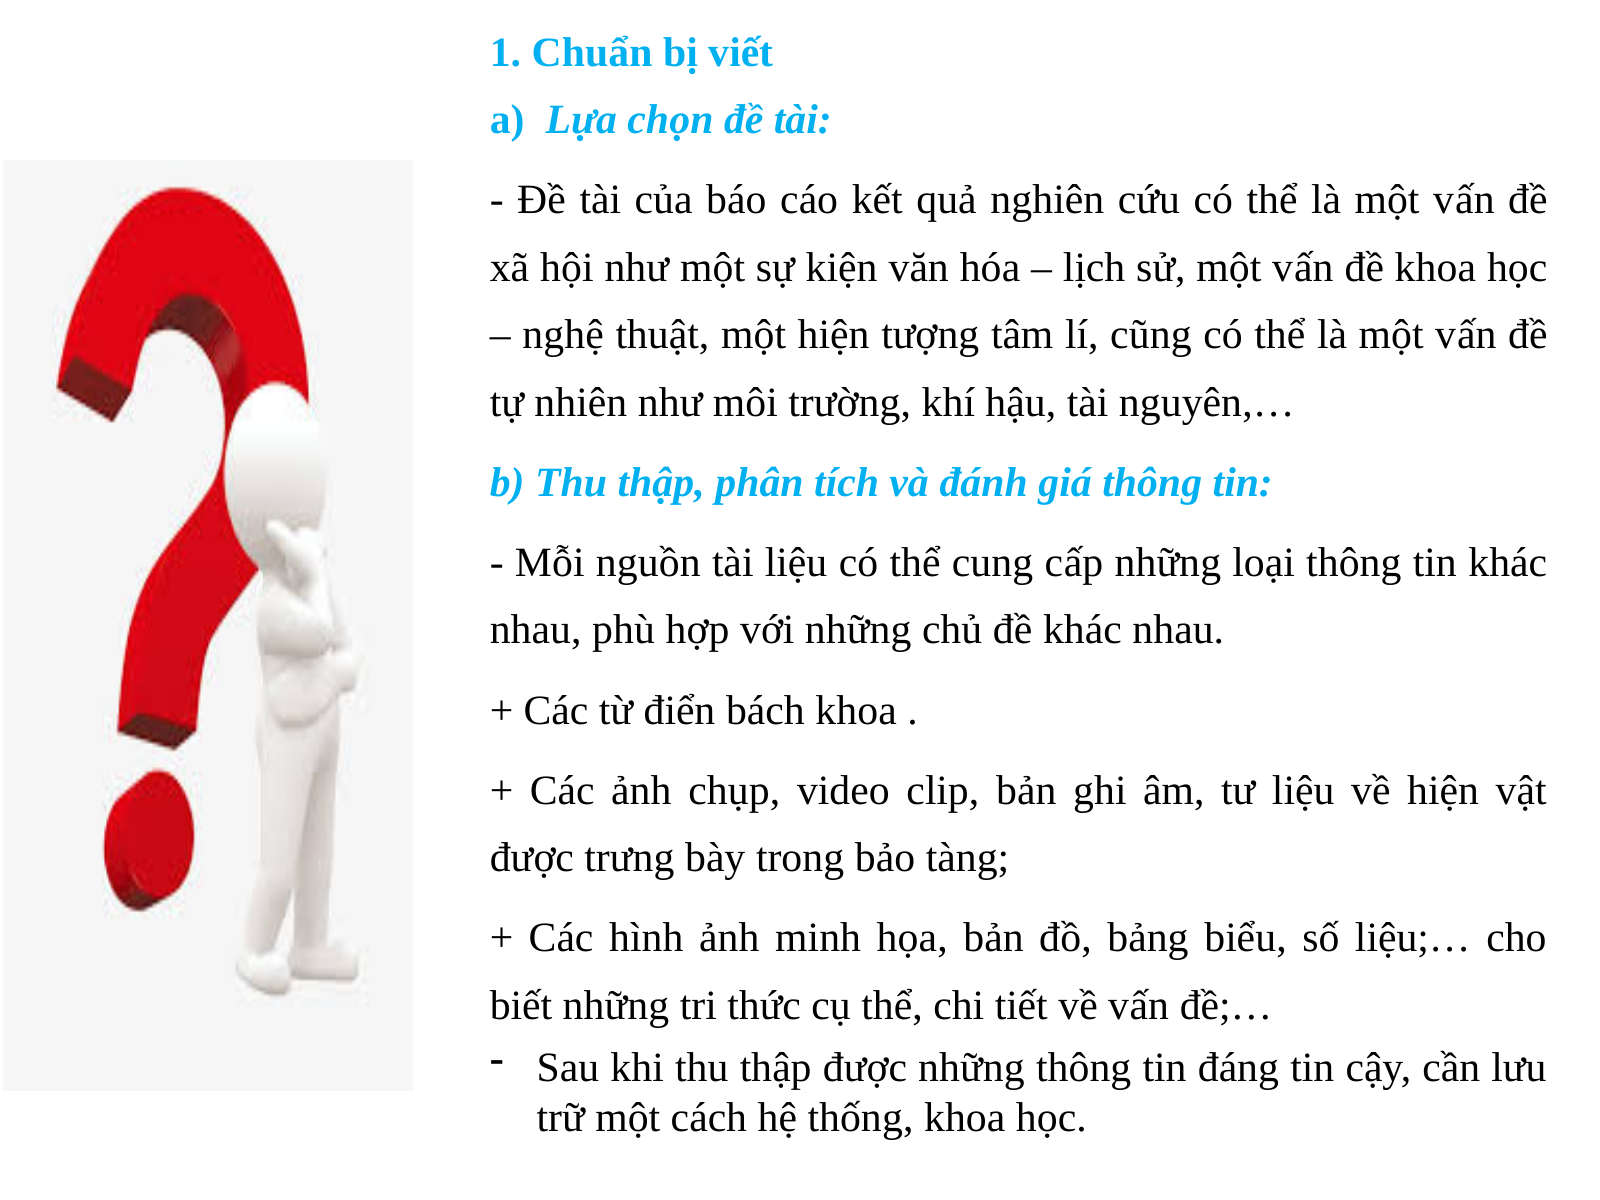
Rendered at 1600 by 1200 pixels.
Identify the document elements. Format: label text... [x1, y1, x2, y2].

picture [3, 160, 413, 1091]
text_box 1. Chuẩn bị viết a) Lựa chọn đề tài: - Đề tài của báo cáo kết quả nghiên cứu có thể là một vấn đề xã hội như một sự kiện văn hóa – lịch sử, một vấn đề khoa học – nghệ thuật, một hiện tượng tâm lí, cũng có thể là một vấn đề tự nhiên như môi trường, khí hậu, tài nguyên,… b) Thu thập, phân tích và đánh giá thông tin: - Mỗi nguồn tài liệu có thể cung cấp những loại thông tin khác nhau, phù hợp với những chủ đề khác nhau. + Các từ điển bách khoa . + Các ảnh chụp, video clip, bản ghi âm, tư liệu về hiện vật được trưng bày trong bảo tàng; + Các hình ảnh minh họa, bản đồ, bảng biểu, số liệu;… cho biết những tri thức cụ thể, chi tiết về vấn đề;… Sau khi thu thập được những thông tin đáng tin cậy, cần lưu trữ một cách hệ thống, khoa học. [474, 0, 1563, 1148]
